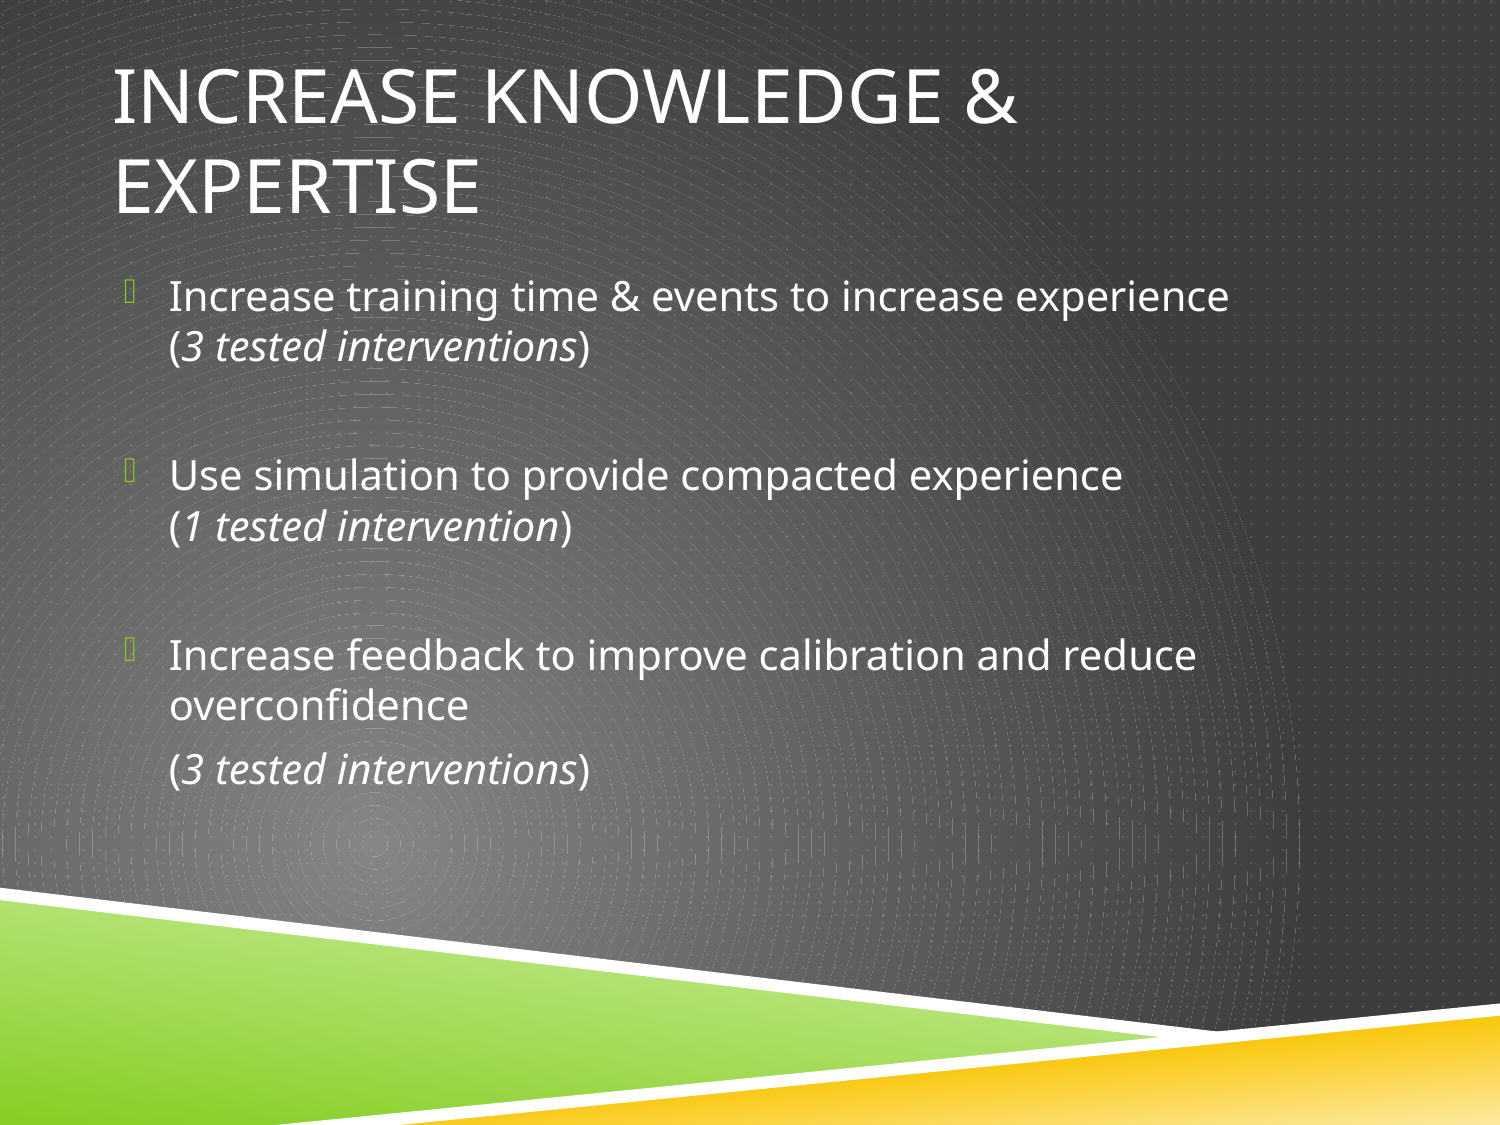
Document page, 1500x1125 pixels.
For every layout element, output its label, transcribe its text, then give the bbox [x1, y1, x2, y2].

title INCREASE KNOWLEDGE & EXPERTISE [112, 45, 1388, 233]
list Increase training time & events to increase experience (3 tested interventions) Use simulation to provide compacted experience (1 tested intervention) Increase feedback to improve calibration and reduce overconfidence (3 tested interventions) [112, 262, 1388, 876]
